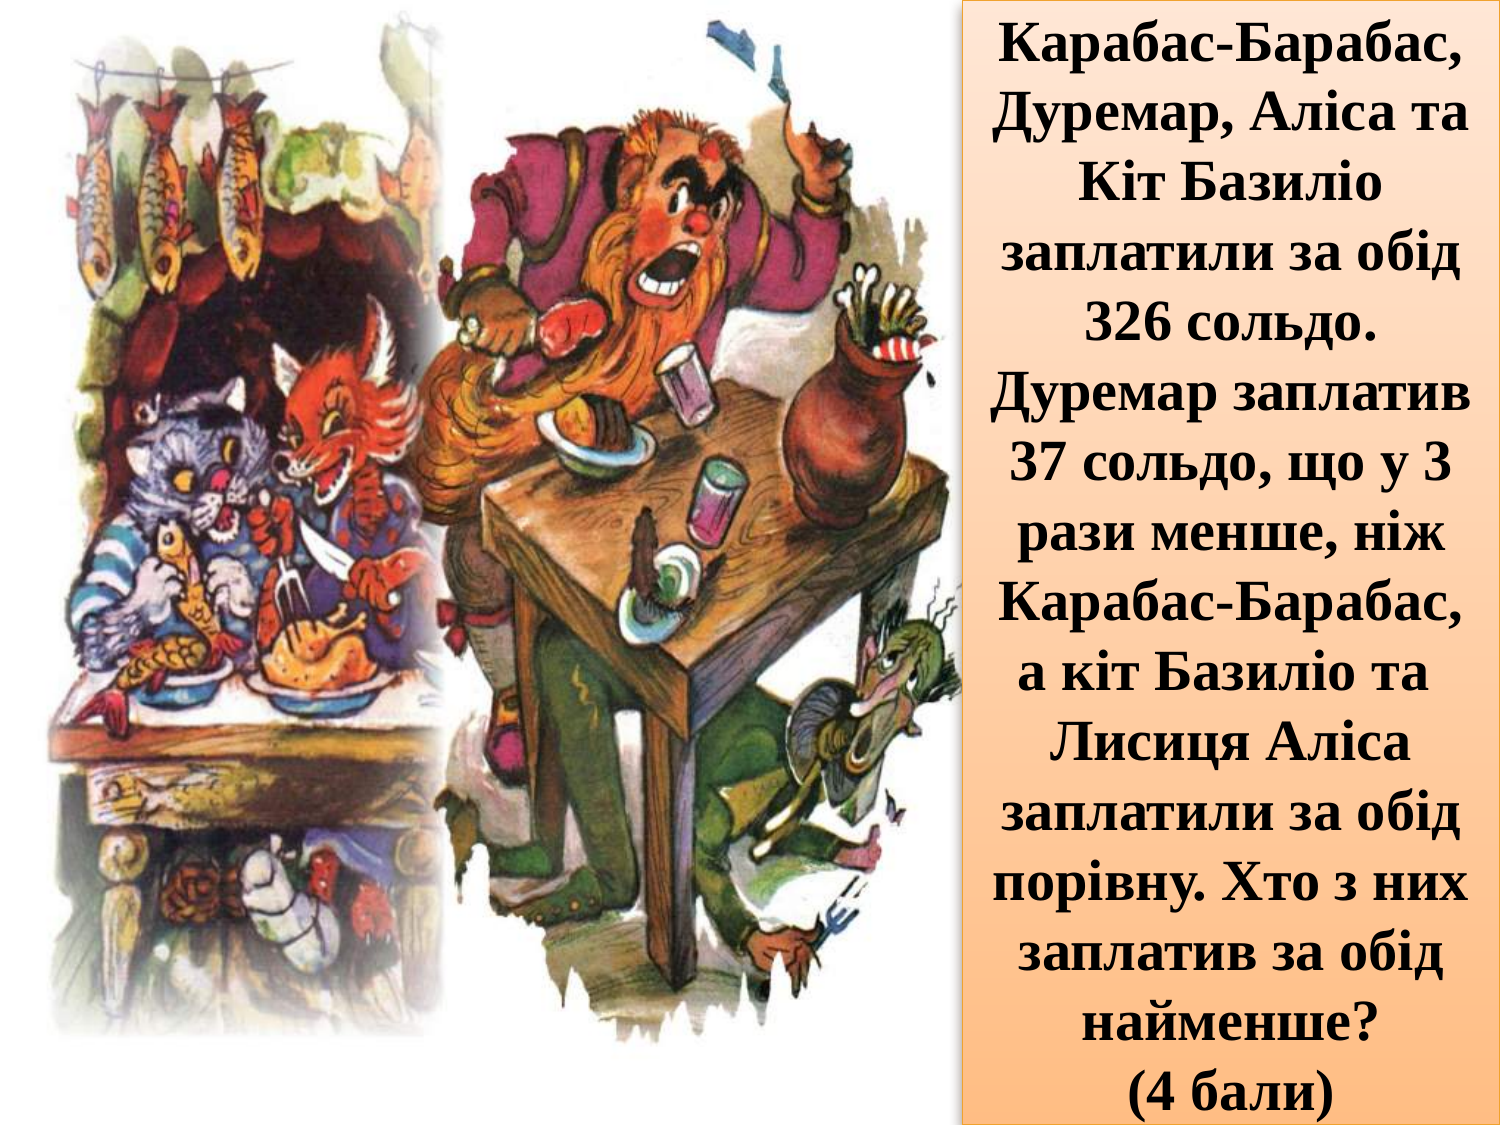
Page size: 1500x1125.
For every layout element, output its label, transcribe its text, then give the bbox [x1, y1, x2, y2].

picture [0, 0, 1271, 1125]
text_box Карабас-Барабас, Дуремар, Аліса та Кіт Базиліо заплатили за обід 326 сольдо. Дуремар заплатив 37 сольдо, що у 3 рази менше, ніж Карабас-Барабас, а кіт Базиліо та Лисиця Аліса заплатили за обід порівну. Хто з них заплатив за обід найменше? (4 бали) [1273, 0, 1500, 1125]
